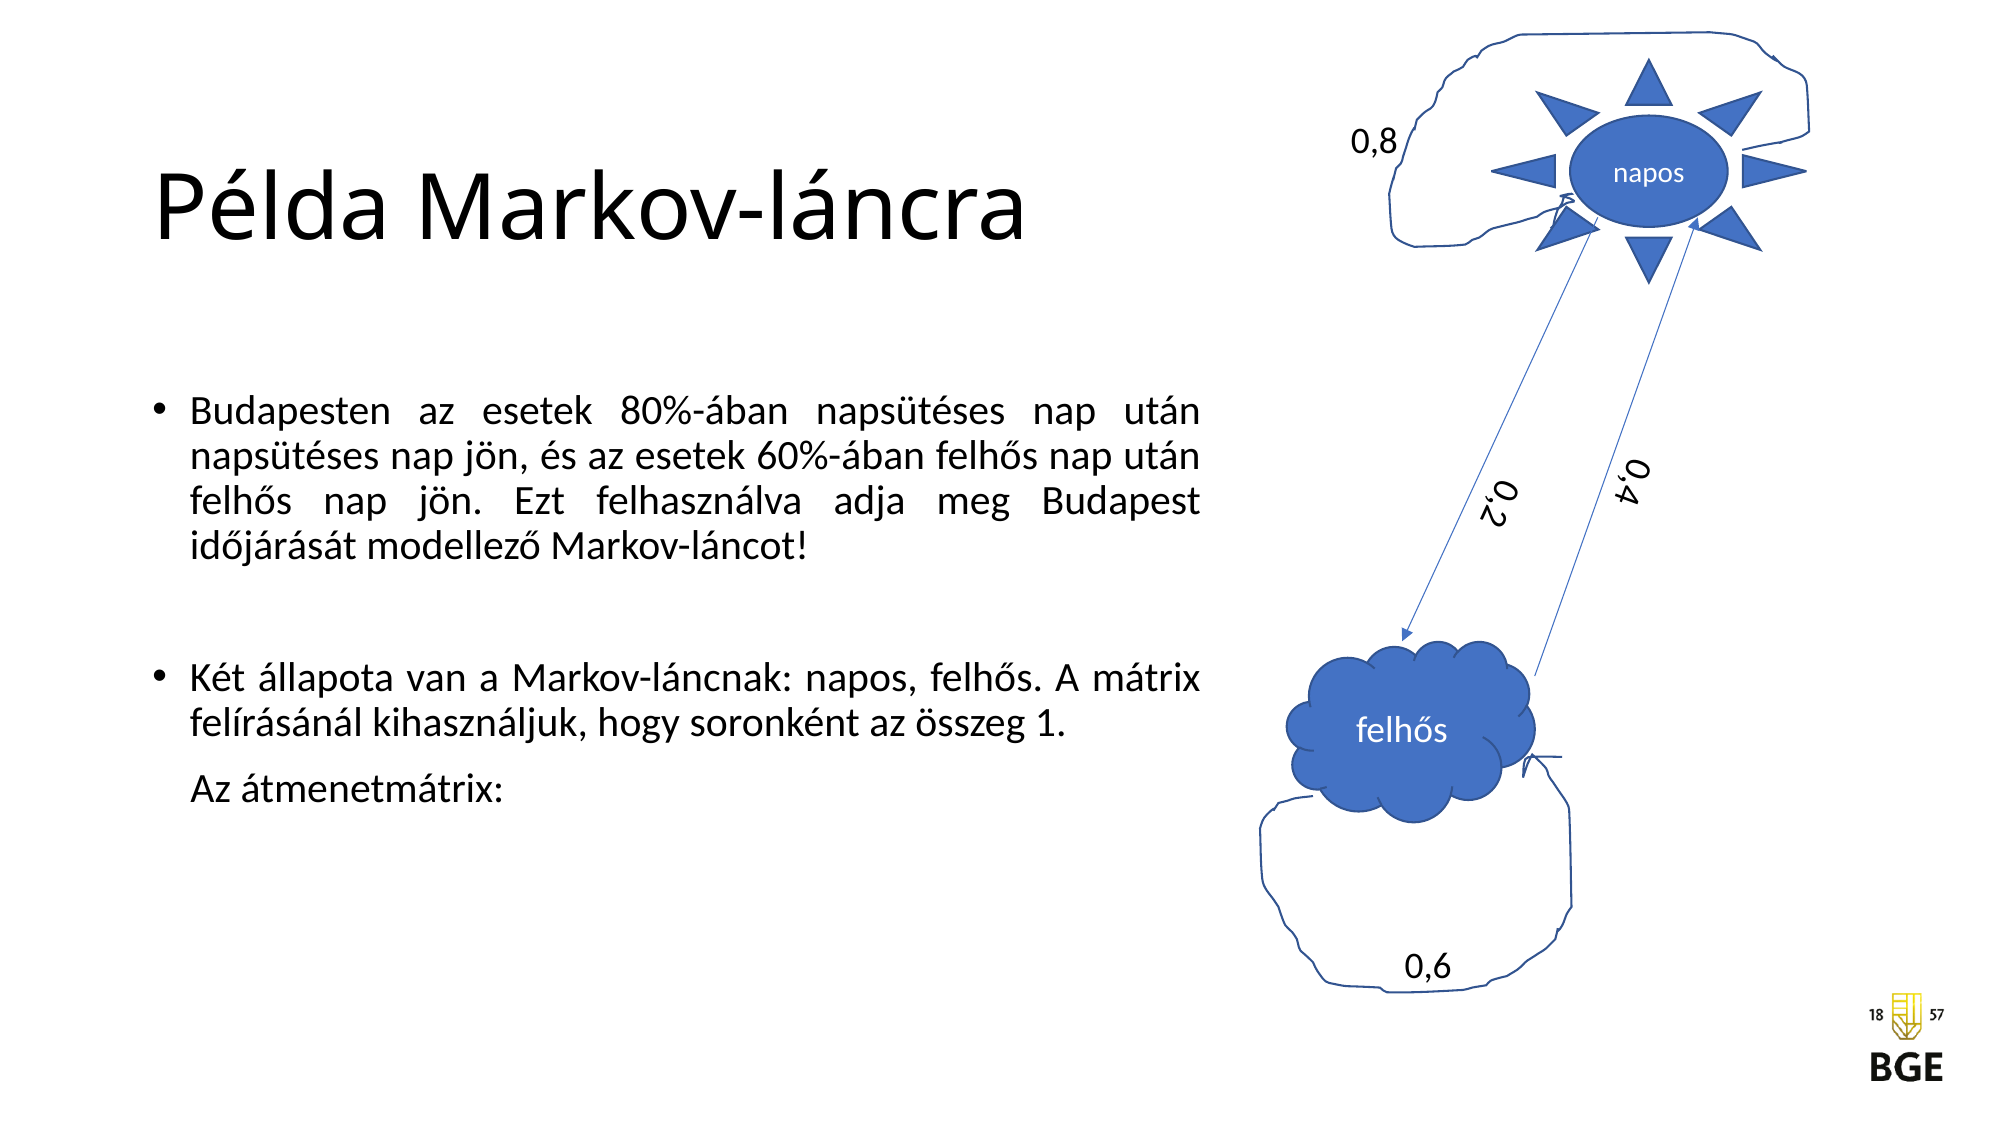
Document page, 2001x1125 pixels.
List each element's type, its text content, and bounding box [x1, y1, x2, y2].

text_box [1402, 217, 1534, 642]
text_box napos [1741, 153, 1807, 189]
text_box napos [1593, 157, 1729, 217]
text_box 0,6 [1389, 934, 1467, 994]
text_box [1258, 752, 1573, 994]
text_box [1388, 31, 1811, 244]
text_box 0,8 [1336, 108, 1431, 169]
title Példa Markov-láncra [137, 59, 1164, 360]
text_box felhős [1285, 642, 1536, 794]
text_box napos [1700, 205, 1763, 252]
picture [1854, 984, 1958, 1090]
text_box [1534, 217, 1698, 677]
